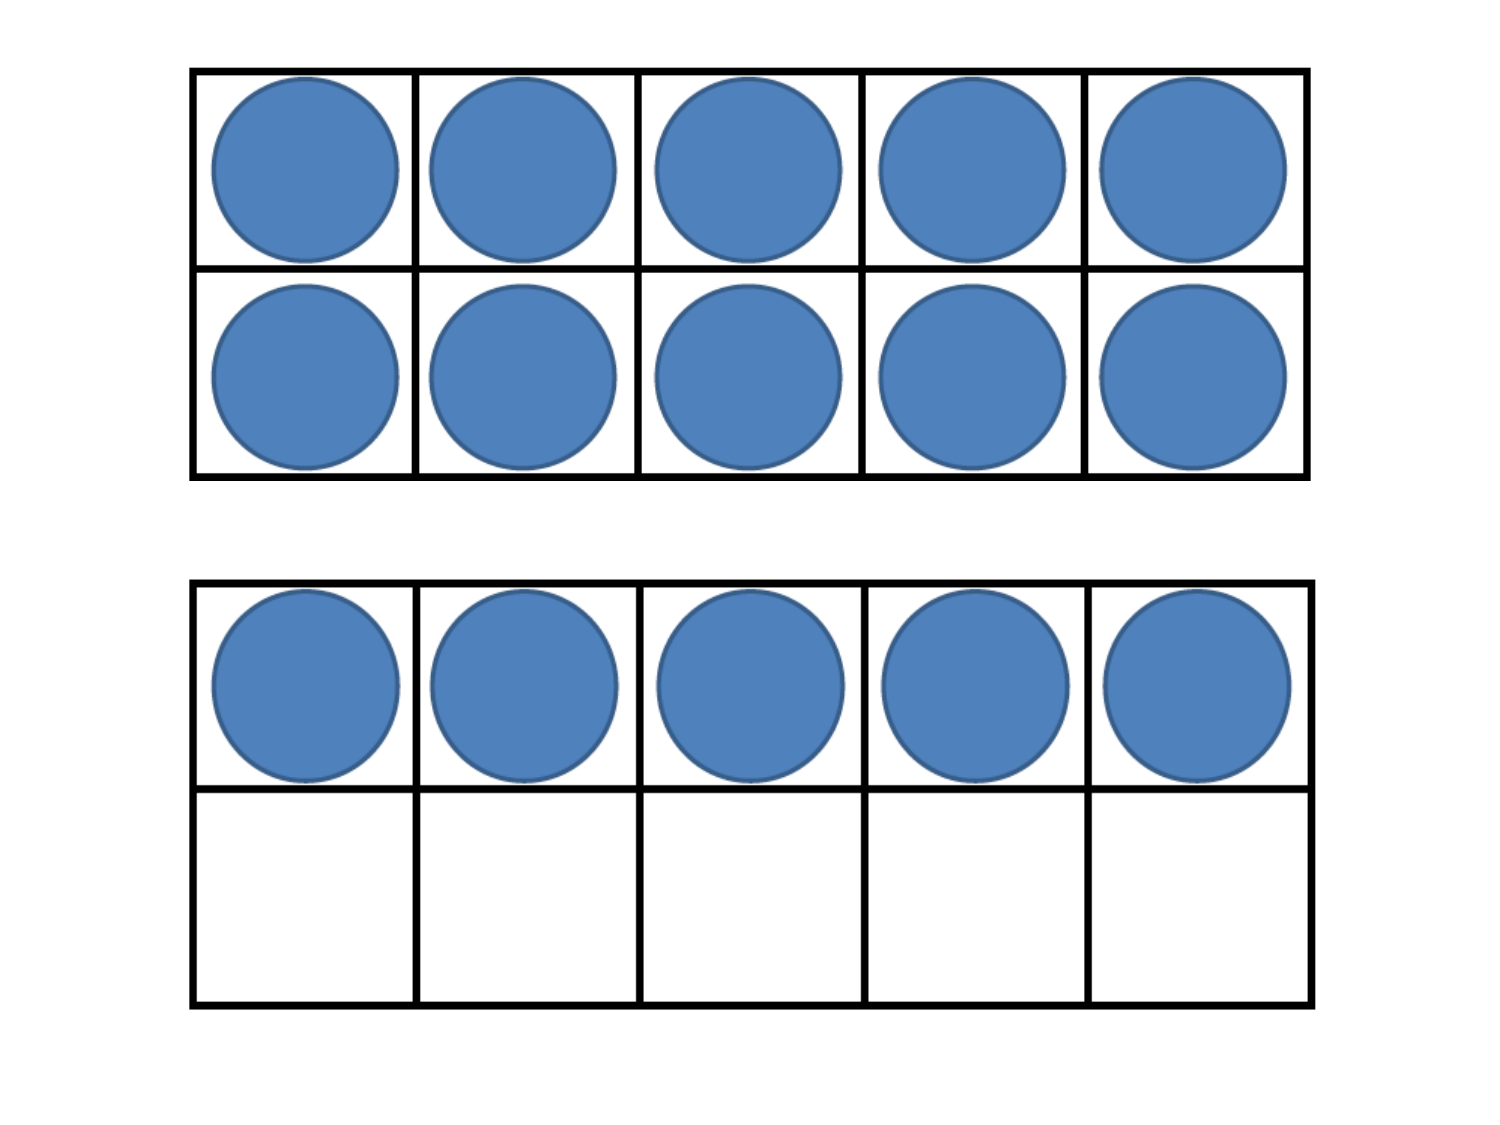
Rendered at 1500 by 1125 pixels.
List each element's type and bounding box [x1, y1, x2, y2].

picture [184, 572, 1317, 1014]
picture [184, 62, 1317, 481]
